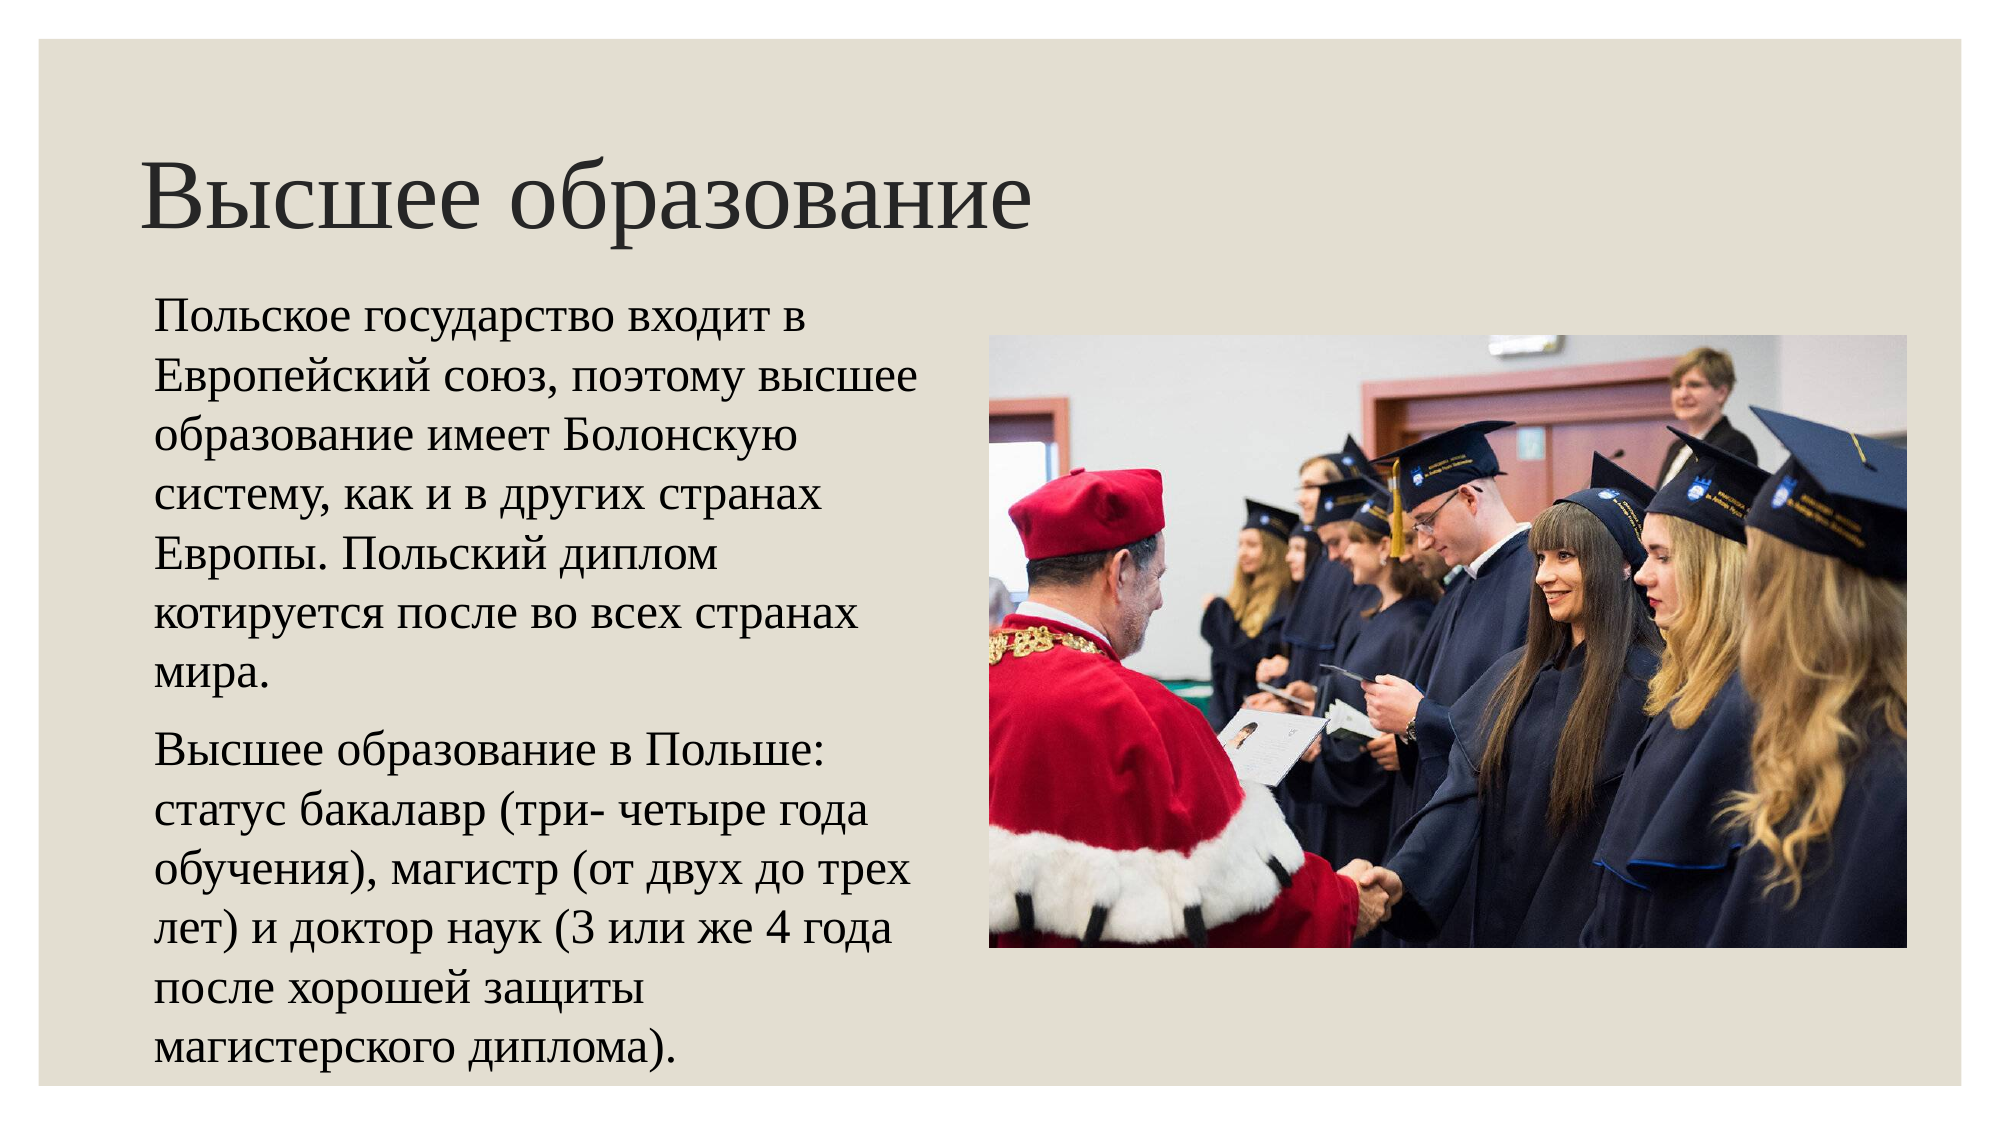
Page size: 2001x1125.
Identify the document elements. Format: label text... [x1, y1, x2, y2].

list Польское государство входит в Европейский союз, поэтому высшее образование имеет Болонскую систему, как и в других странах Европы. Польский диплом котируется после во всех странах мира. Высшее образование в Польше: статус бакалавр (три- четыре года обучения), магистр (от двух до трех лет) и доктор наук (3 или же 4 года после хорошей защиты магистерского диплома). [139, 274, 975, 1081]
picture [989, 335, 1907, 948]
title Высшее образование [124, 83, 1775, 309]
